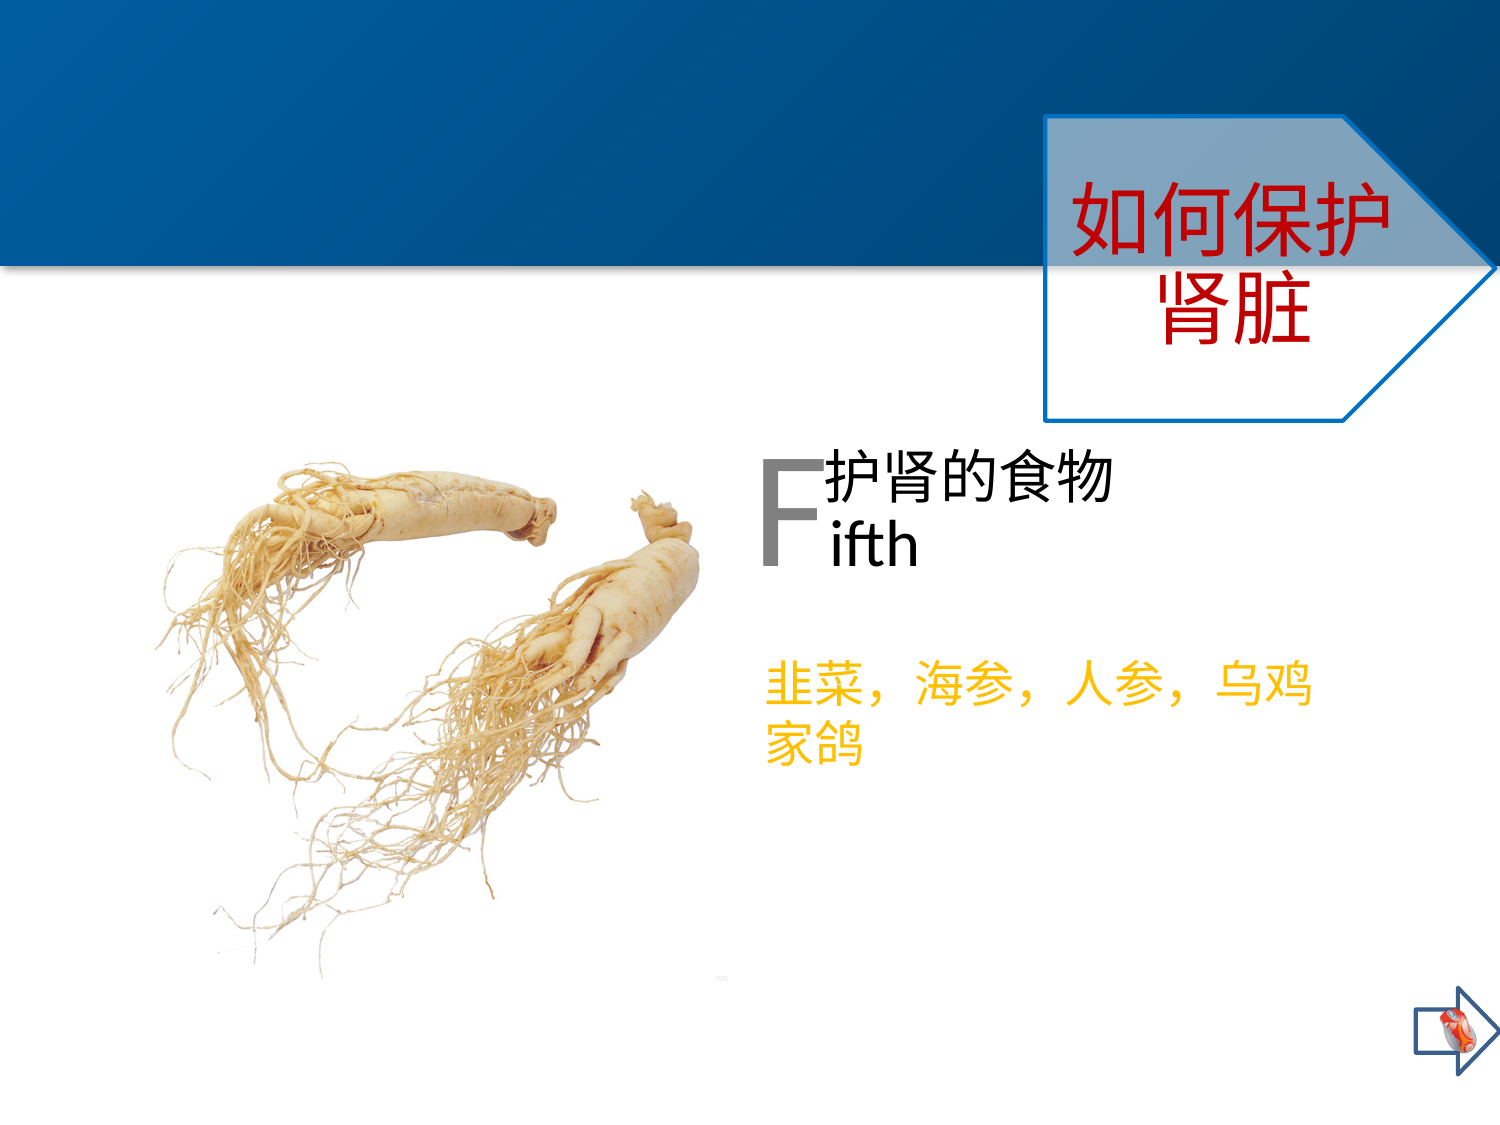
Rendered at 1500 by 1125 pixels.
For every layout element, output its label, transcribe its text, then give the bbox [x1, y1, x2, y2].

picture [135, 426, 739, 988]
text_box 如何保护肾脏 [1043, 114, 1498, 422]
text_box [0, 0, 1500, 268]
text_box 韭菜，海参，人参，乌鸡 家鸽 [750, 645, 1341, 780]
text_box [1415, 987, 1500, 1075]
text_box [737, 392, 1341, 610]
